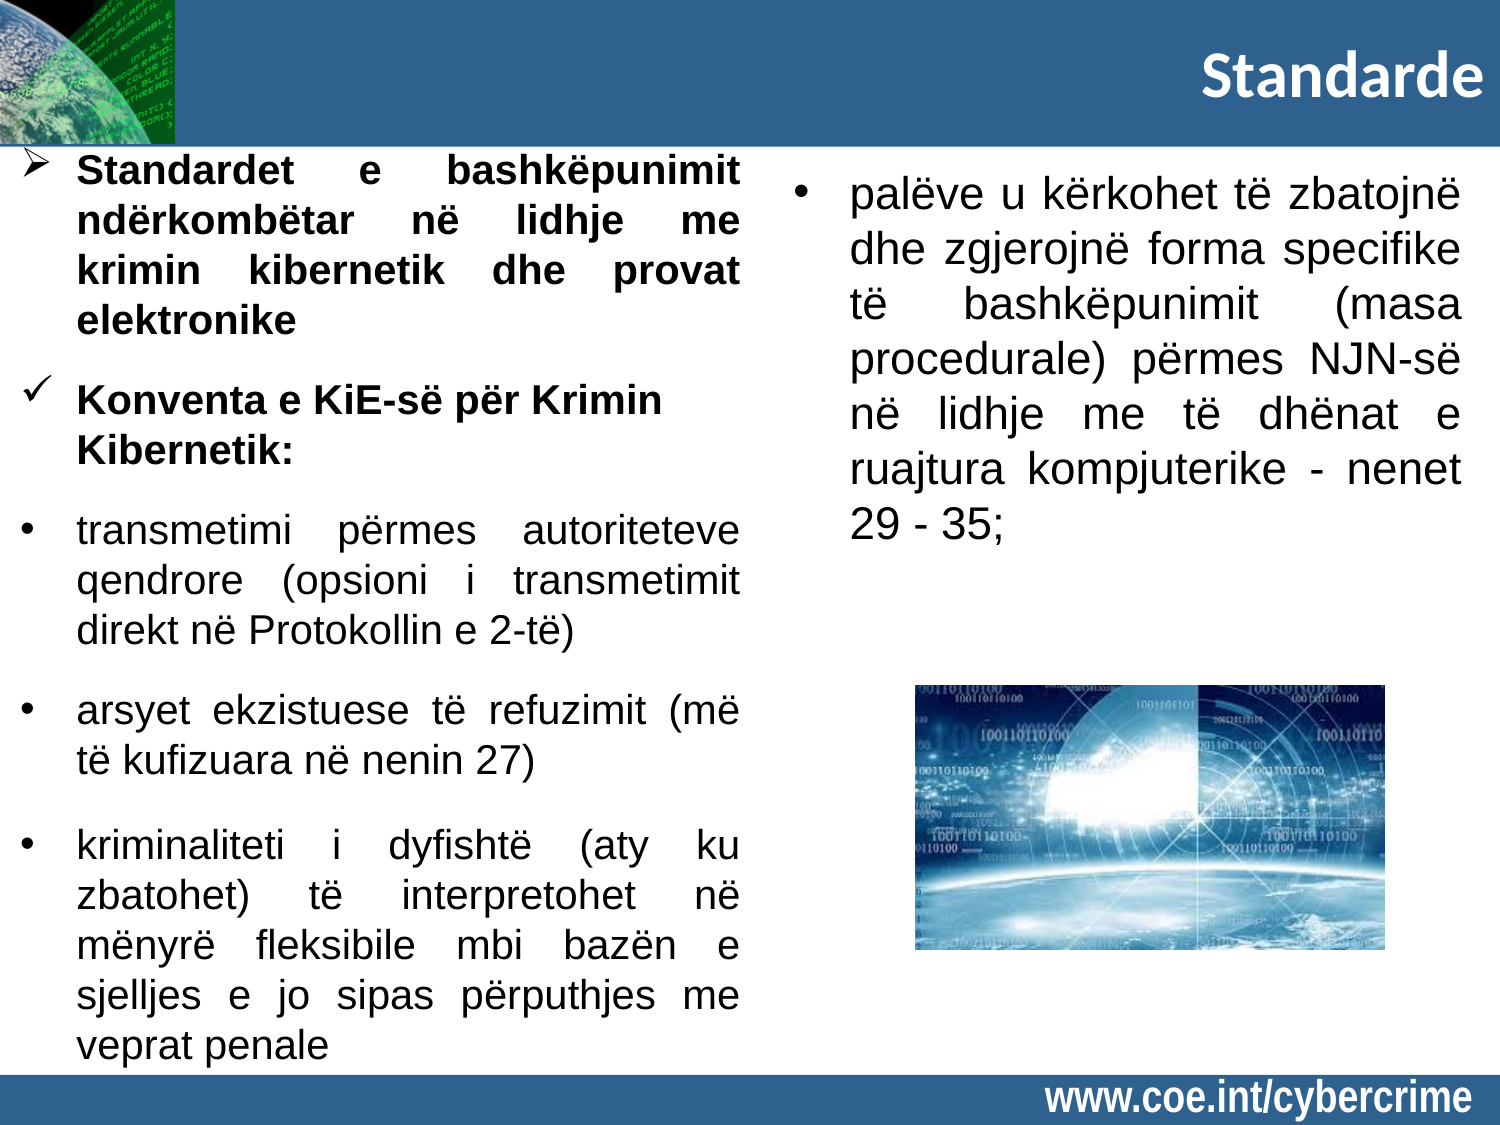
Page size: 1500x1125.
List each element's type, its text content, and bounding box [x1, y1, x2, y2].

text_box palëve u kërkohet të zbatojnë dhe zgjerojnë forma specifike të bashkëpunimit (masa procedurale) përmes NJN-së në lidhje me të dhënat e ruajtura kompjuterike - nenet 29 - 35; [778, 156, 1477, 556]
text_box www.coe.int/cybercrime [1030, 1059, 1500, 1125]
picture [915, 685, 1385, 950]
text_box Standardet e bashkëpunimit ndërkombëtar në lidhje me krimin kibernetik dhe provat elektronike Konventa e KiE-së për Krimin Kibernetik: transmetimi përmes autoriteteve qendrore (opsioni i transmetimit direkt në Protokollin e 2-të) arsyet ekzistuese të refuzimit (më të kufizuara në nenin 27) kriminaliteti i dyfishtë (aty ku zbatohet) të interpretohet në mënyrë fleksibile mbi bazën e sjelljes e jo sipas përputhjes me veprat penale [5, 135, 756, 1076]
text_box Standarde [179, 0, 1500, 149]
picture [0, 0, 175, 144]
text_box [0, 1073, 1030, 1125]
